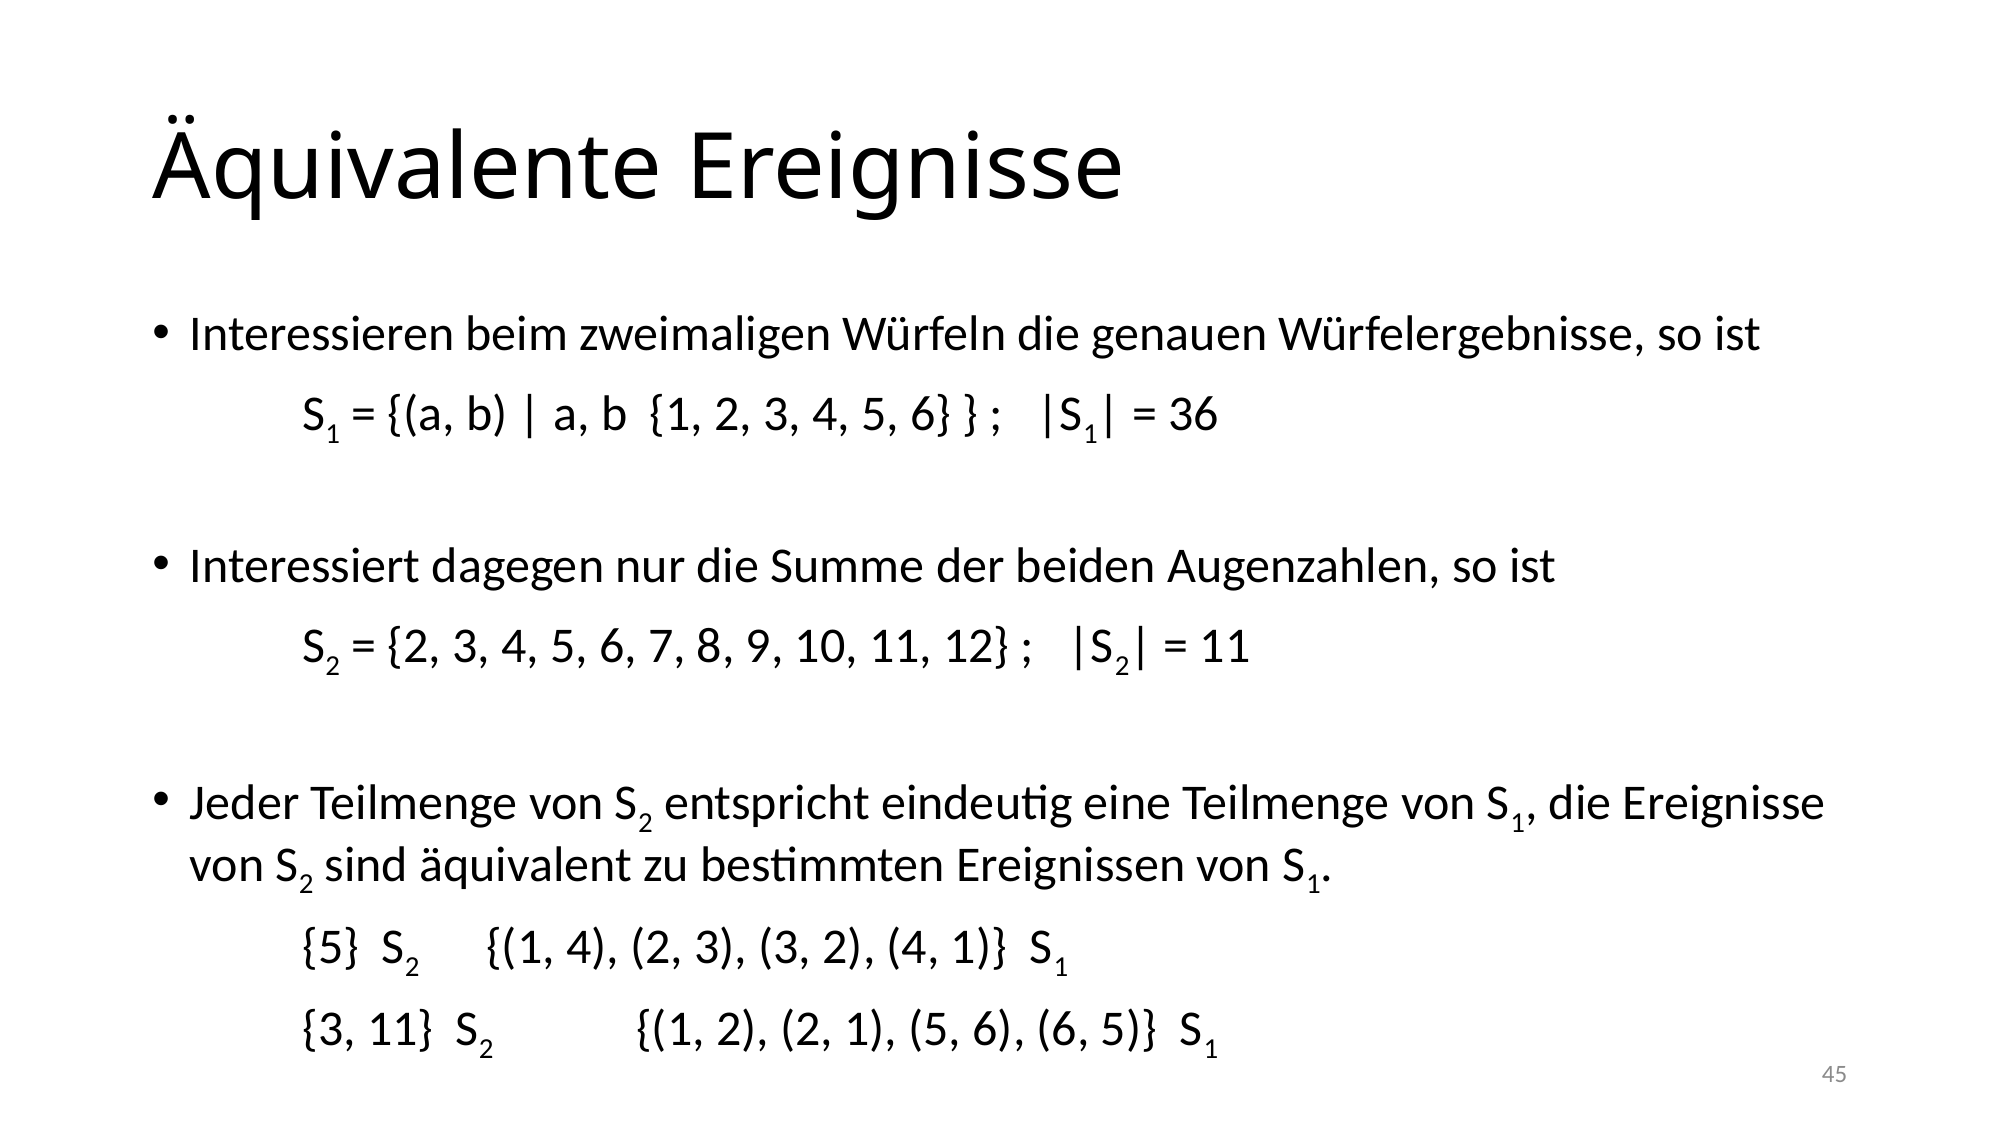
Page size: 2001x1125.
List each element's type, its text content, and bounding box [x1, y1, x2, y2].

slide_number 45 [1412, 1042, 1863, 1103]
title Äquivalente Ereignisse [137, 59, 1882, 278]
